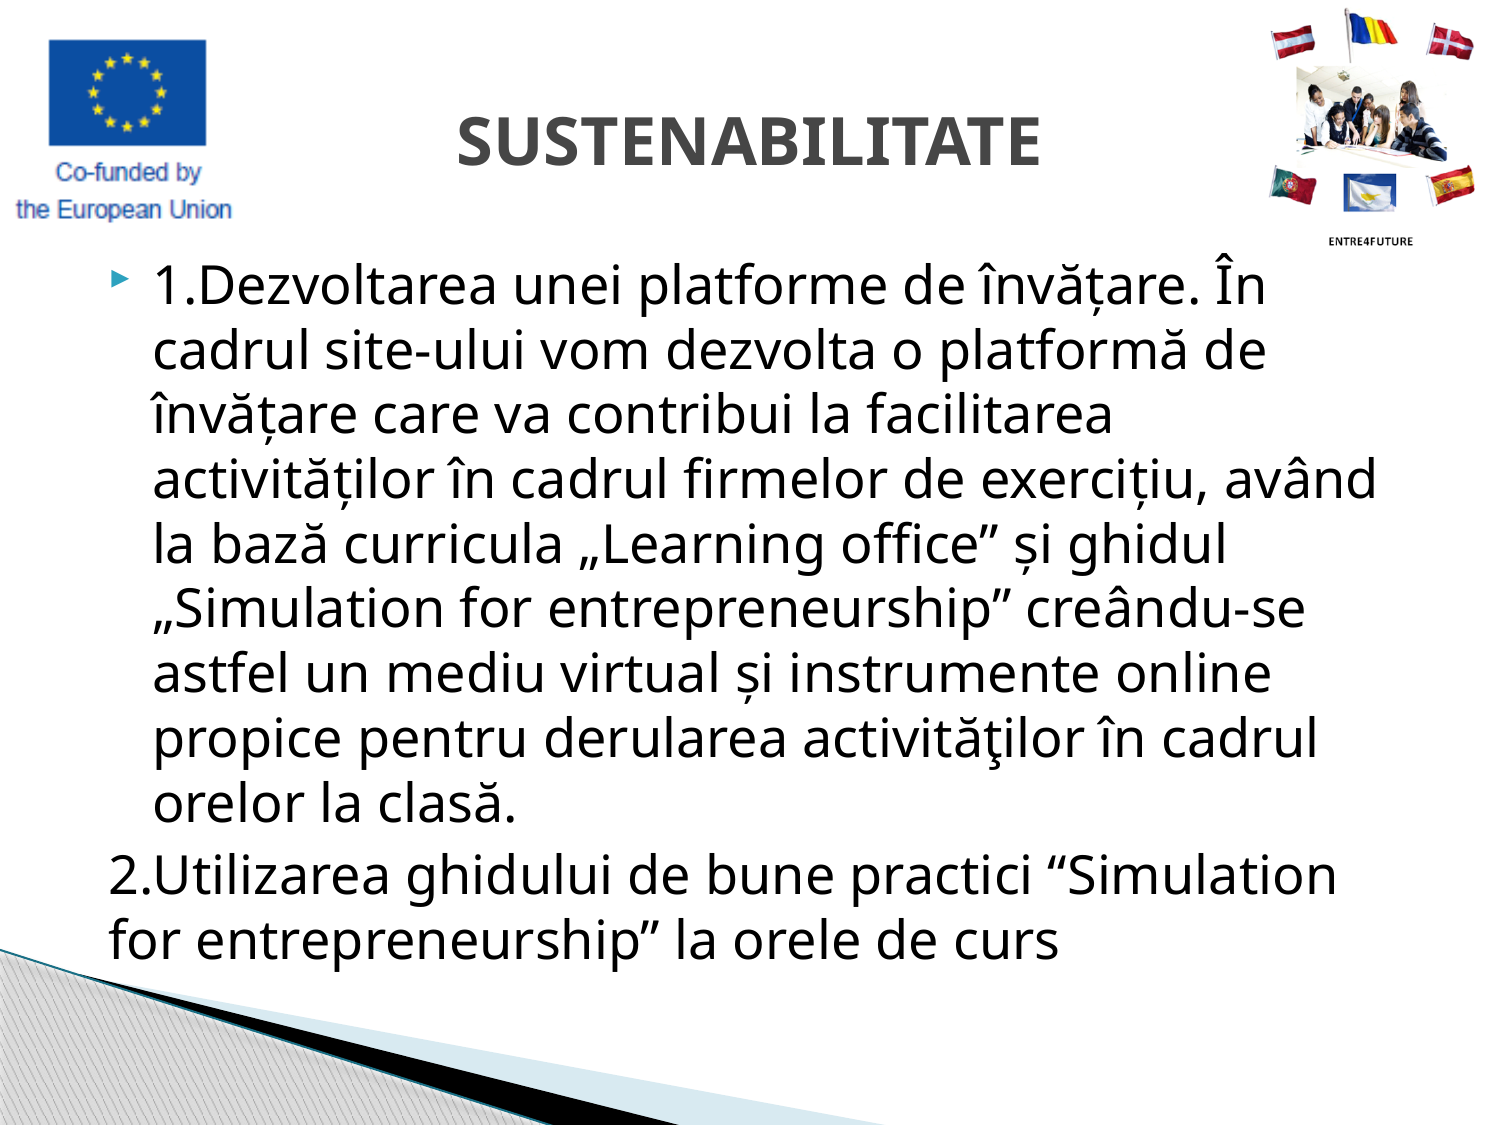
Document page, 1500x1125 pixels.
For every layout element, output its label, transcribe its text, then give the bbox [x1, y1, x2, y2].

picture [0, 0, 253, 251]
picture [1252, 0, 1500, 270]
title SUSTENABILITATE [258, 45, 1246, 233]
list 1.Dezvoltarea unei platforme de învăţare. În cadrul site-ului vom dezvolta o platformă de învăţare care va contribui la facilitarea activităţilor în cadrul firmelor de exerciţiu, având la bază curricula „Learning office” şi ghidul „Simulation for entrepreneurship” creându-se astfel un mediu virtual și instrumente online propice pentru derularea activităţilor în cadrul orelor la clasă. 2.Utilizarea ghidului de bune practici “Simulation for entrepreneurship” la orele de curs [75, 243, 1425, 986]
